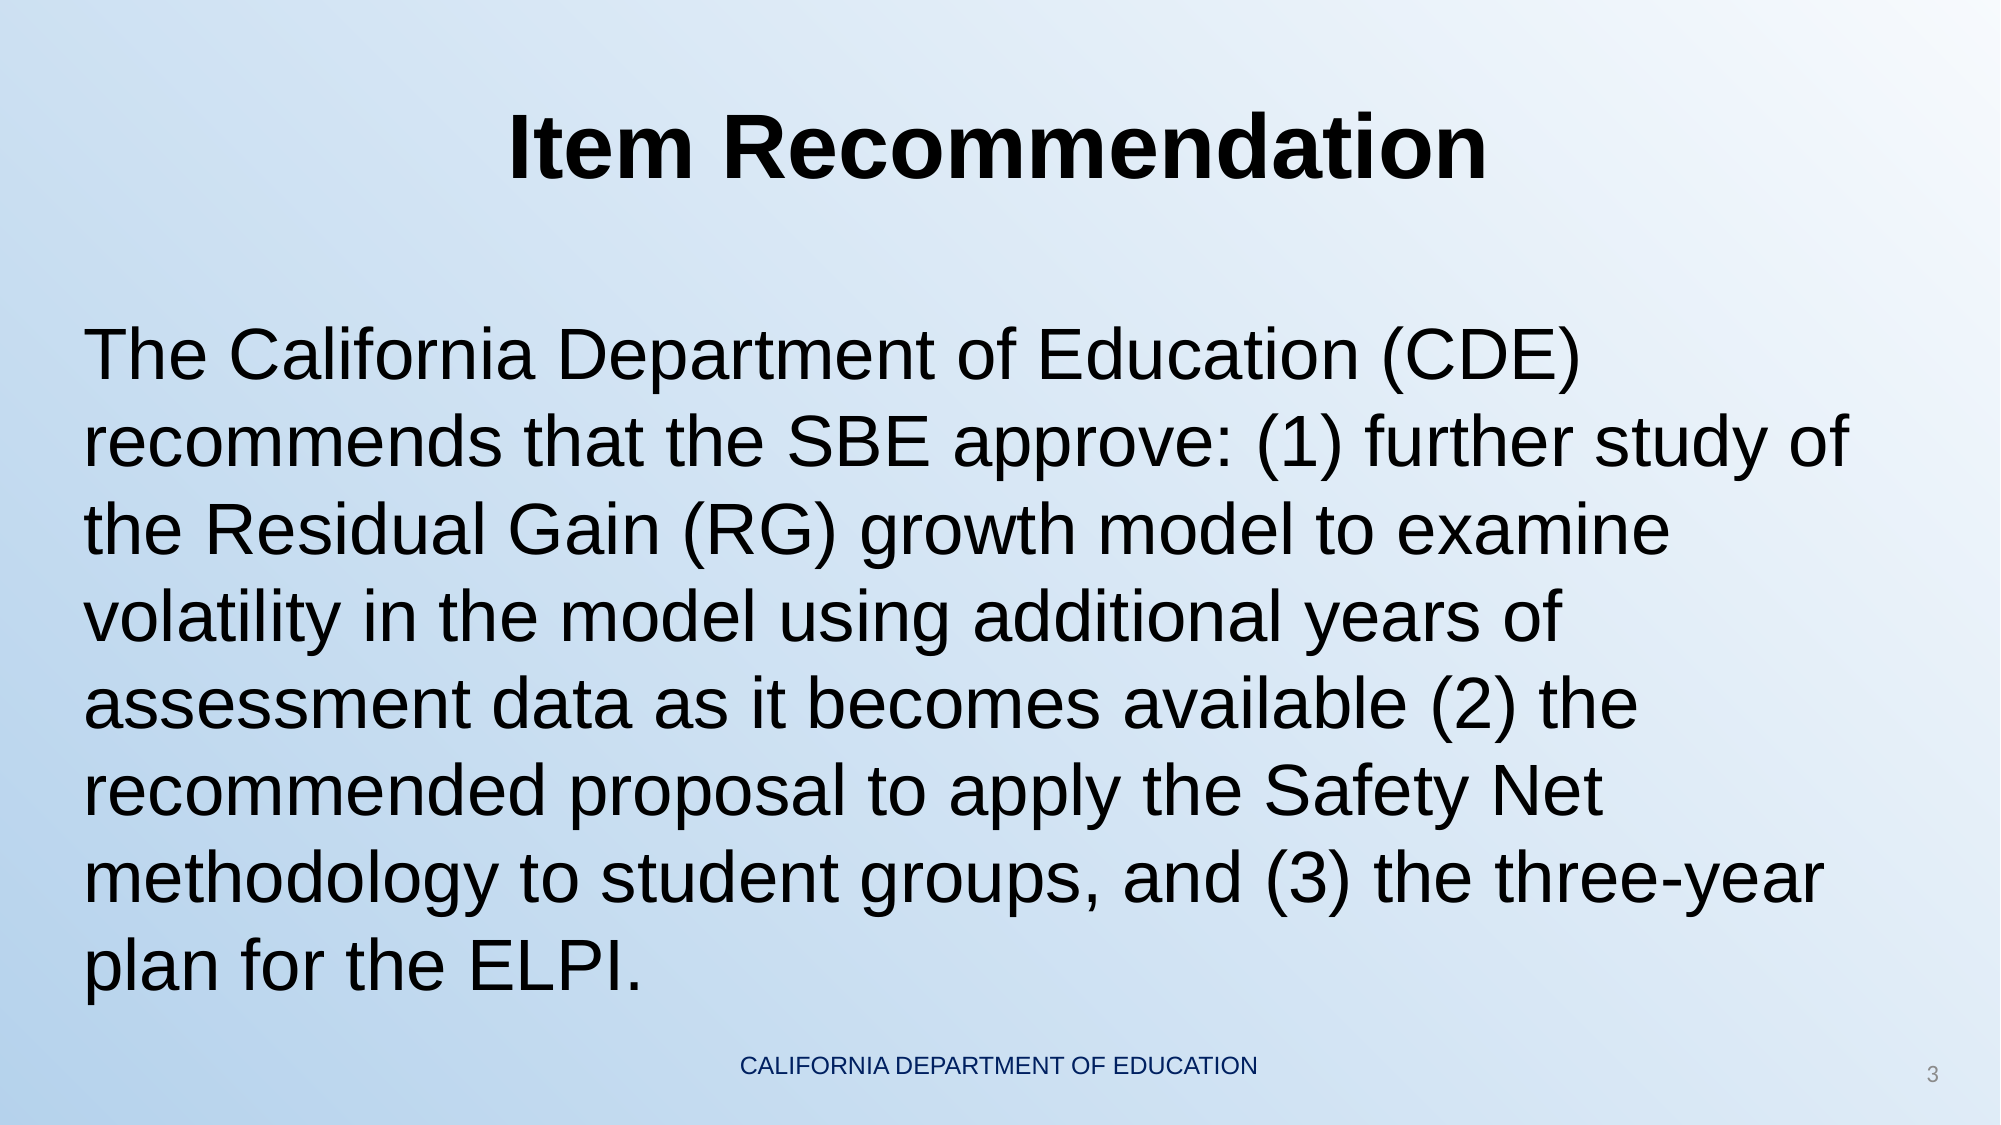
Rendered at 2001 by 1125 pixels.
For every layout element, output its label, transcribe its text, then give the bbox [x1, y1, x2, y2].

title Item Recommendation [68, 27, 1931, 271]
list The California Department of Education (CDE) recommends that the SBE approve: (1) further study of the Residual Gain (RG) growth model to examine volatility in the model using additional years of assessment data as it becomes available (2) the recommended proposal to apply the Safety Net methodology to student groups, and (3) the three-year plan for the ELPI. [68, 299, 1931, 1014]
slide_number 3 [1504, 1042, 1954, 1103]
